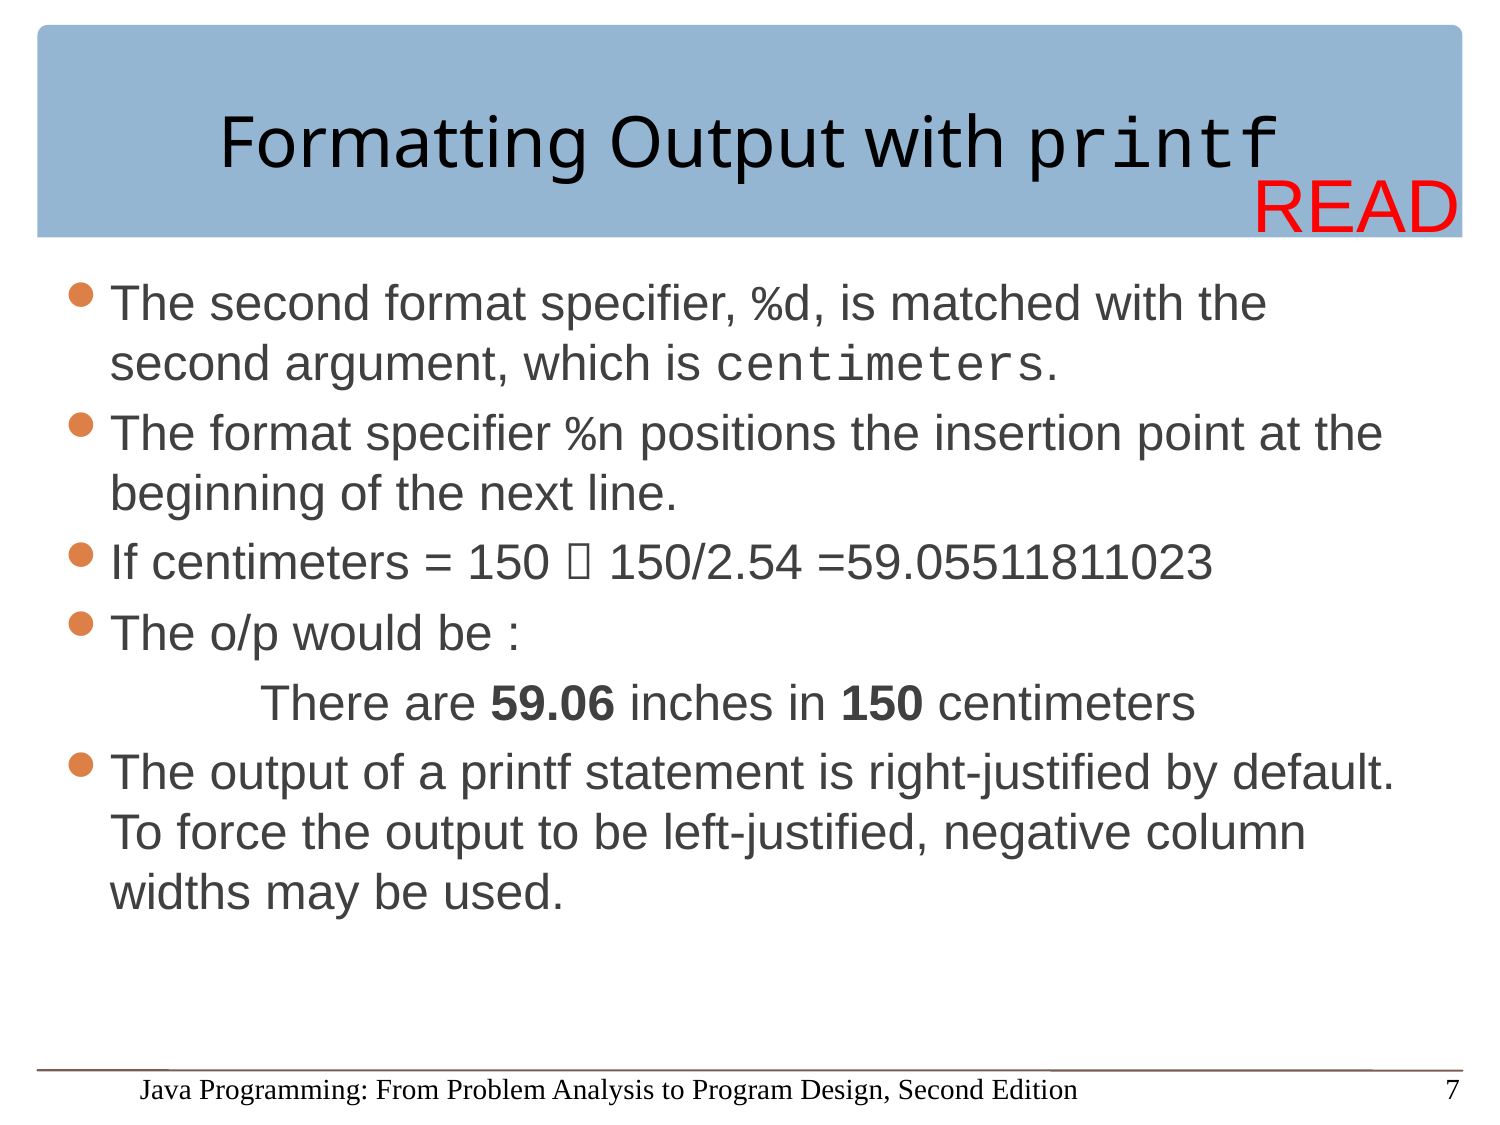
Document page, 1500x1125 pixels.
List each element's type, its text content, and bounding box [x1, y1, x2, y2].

list The second format specifier, %d, is matched with the second argument, which is centimeters. The format specifier %n positions the insertion point at the beginning of the next line. If centimeters = 150  150/2.54 =59.05511811023 The o/p would be : There are 59.06 inches in 150 centimeters The output of a printf statement is right-justified by default. To force the output to be left-justified, negative column widths may be used. [49, 262, 1451, 1051]
text_box Java Programming: From Problem Analysis to Program Design, Second Edition [125, 1062, 1275, 1100]
text_box 7 [1275, 1062, 1475, 1100]
text_box READ [1237, 149, 1500, 255]
title Formatting Output with printf [49, 44, 1451, 233]
